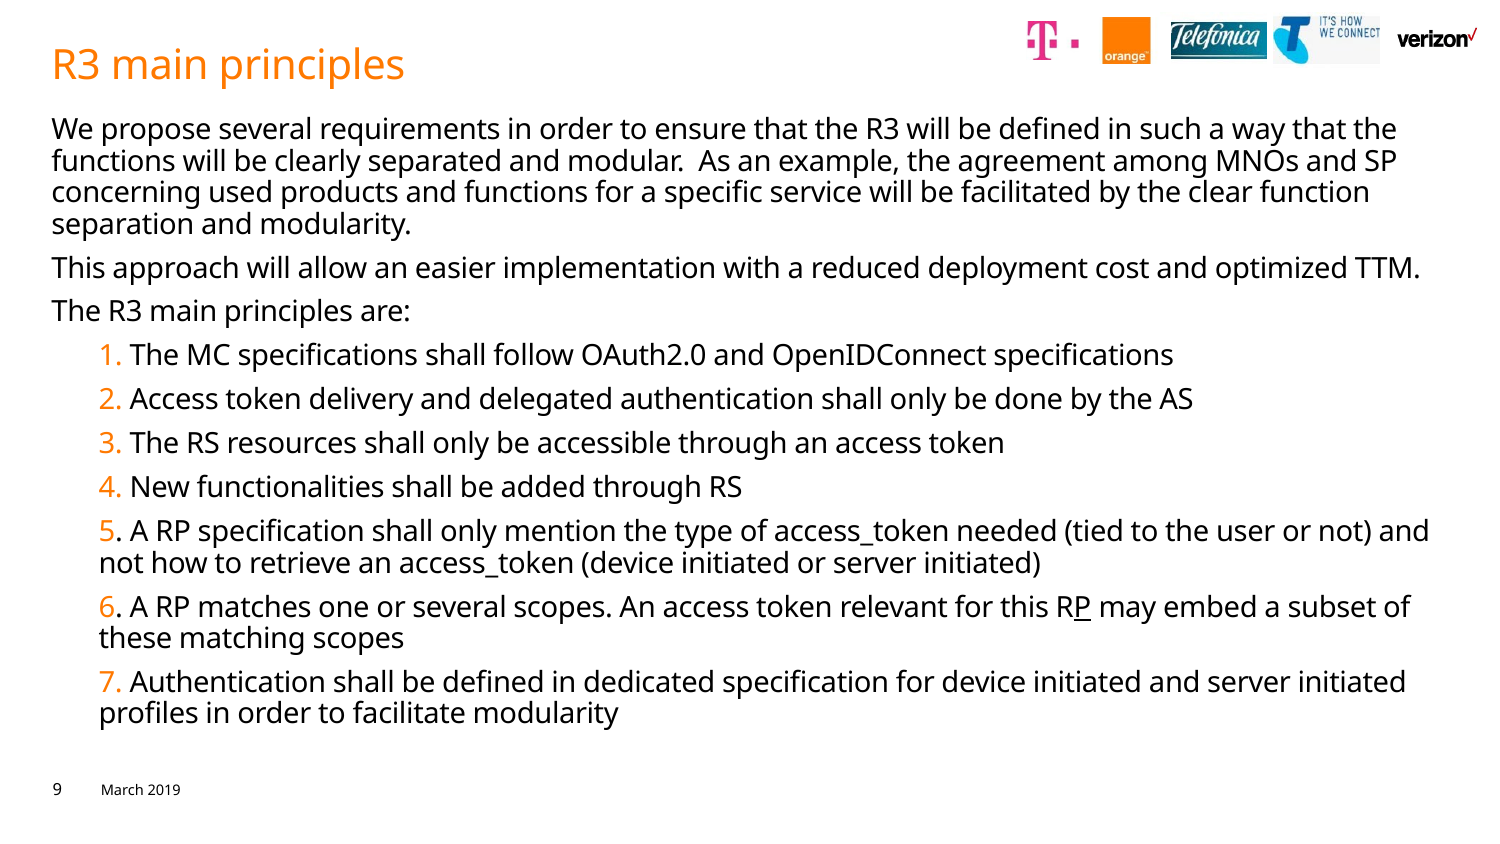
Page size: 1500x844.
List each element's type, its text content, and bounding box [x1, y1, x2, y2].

picture [1026, 12, 1267, 43]
picture [1273, 12, 1380, 43]
title R3 main principles [51, 43, 1449, 166]
picture [1385, 8, 1490, 72]
list We propose several requirements in order to ensure that the R3 will be defined in such a way that the functions will be clearly separated and modular. As an example, the agreement among MNOs and SP concerning used products and functions for a specific service will be facilitated by the clear function separation and modularity. This approach will allow an easier implementation with a reduced deployment cost and optimized TTM. The R3 main principles are: 1. The MC specifications shall follow OAuth2.0 and OpenIDConnect specifications 2. Access token delivery and delegated authentication shall only be done by the AS 3. The RS resources shall only be accessible through an access token 4. New functionalities shall be added through RS 5. A RP specification shall only mention the type of access_token needed (tied to the user or not) and not how to retrieve an access_token (device initiated or server initiated) 6. A RP matches one or several scopes. An access token relevant for this RP may embed a subset of these matching scopes 7. Authentication shall be defined in dedicated specification for device initiated and server initiated profiles in order to facilitate modularity [51, 166, 1449, 741]
